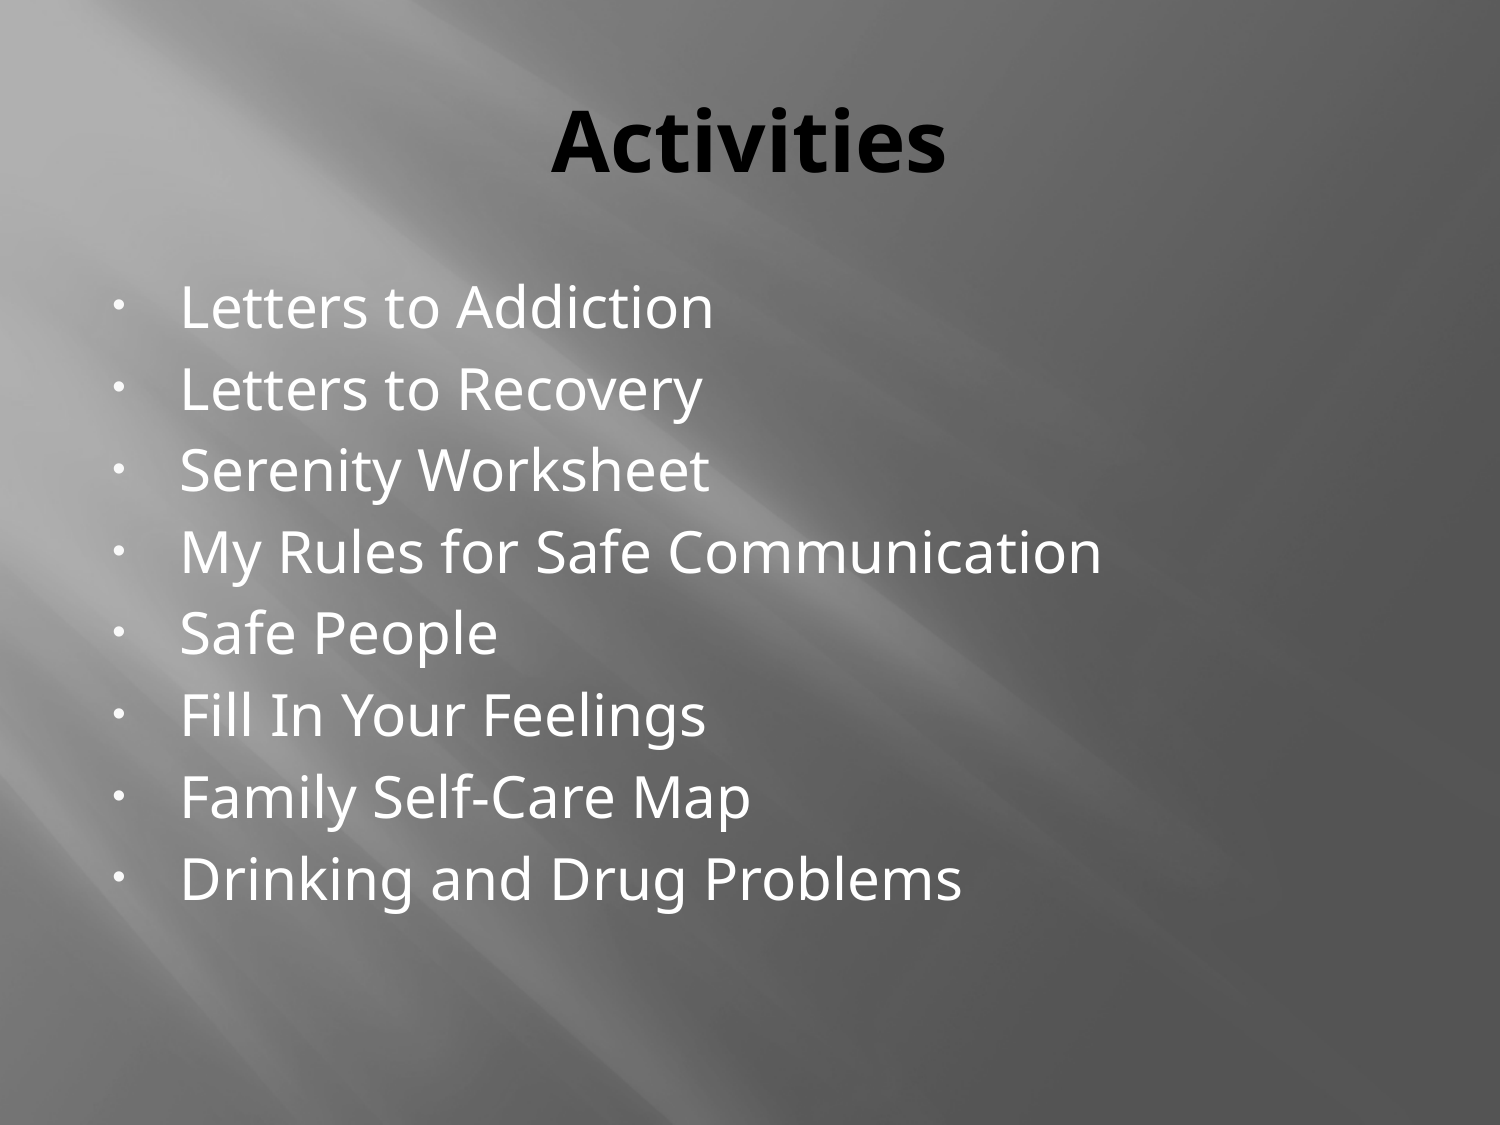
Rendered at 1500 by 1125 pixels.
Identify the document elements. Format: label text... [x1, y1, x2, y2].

title Activities [75, 45, 1425, 233]
list Letters to Addiction Letters to Recovery Serenity Worksheet My Rules for Safe Communication Safe People Fill In Your Feelings Family Self-Care Map Drinking and Drug Problems [75, 262, 1425, 1035]
